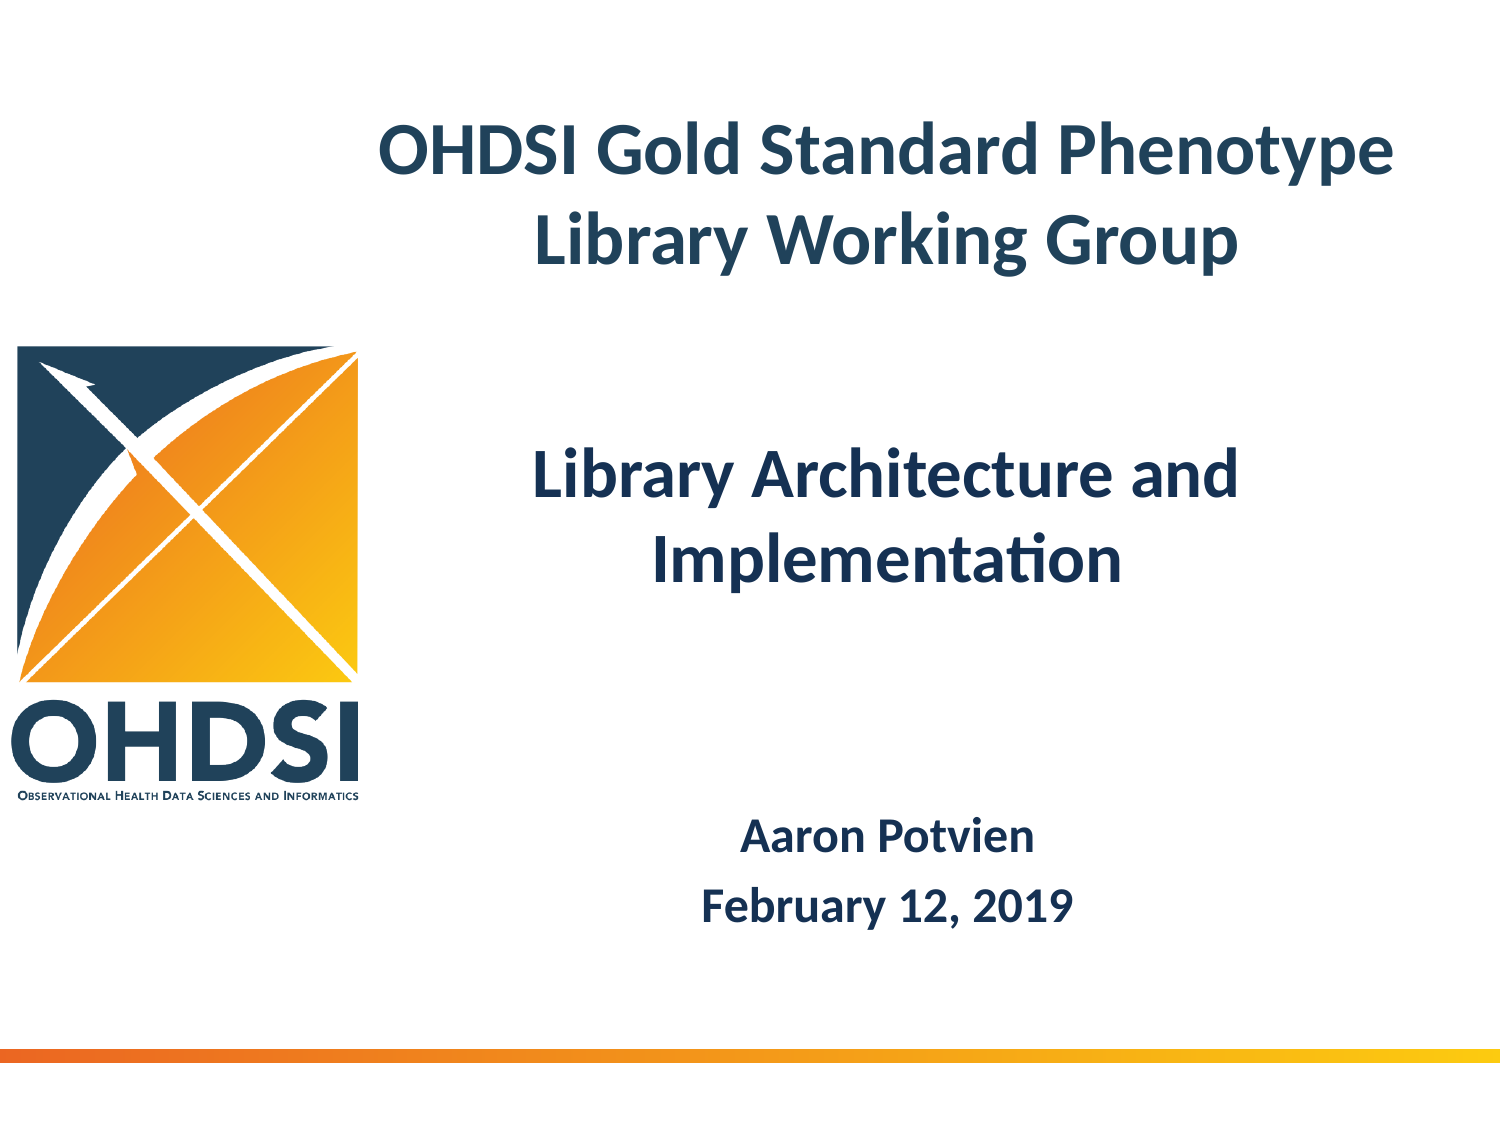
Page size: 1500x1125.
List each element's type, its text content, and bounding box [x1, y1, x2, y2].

title OHDSI Gold Standard Phenotype Library Working Group [350, 45, 1425, 334]
subtitle Library Architecture and Implementation [387, 419, 1388, 708]
text_box Aaron Potvien February 12, 2019 [387, 794, 1388, 956]
picture [0, 307, 403, 838]
